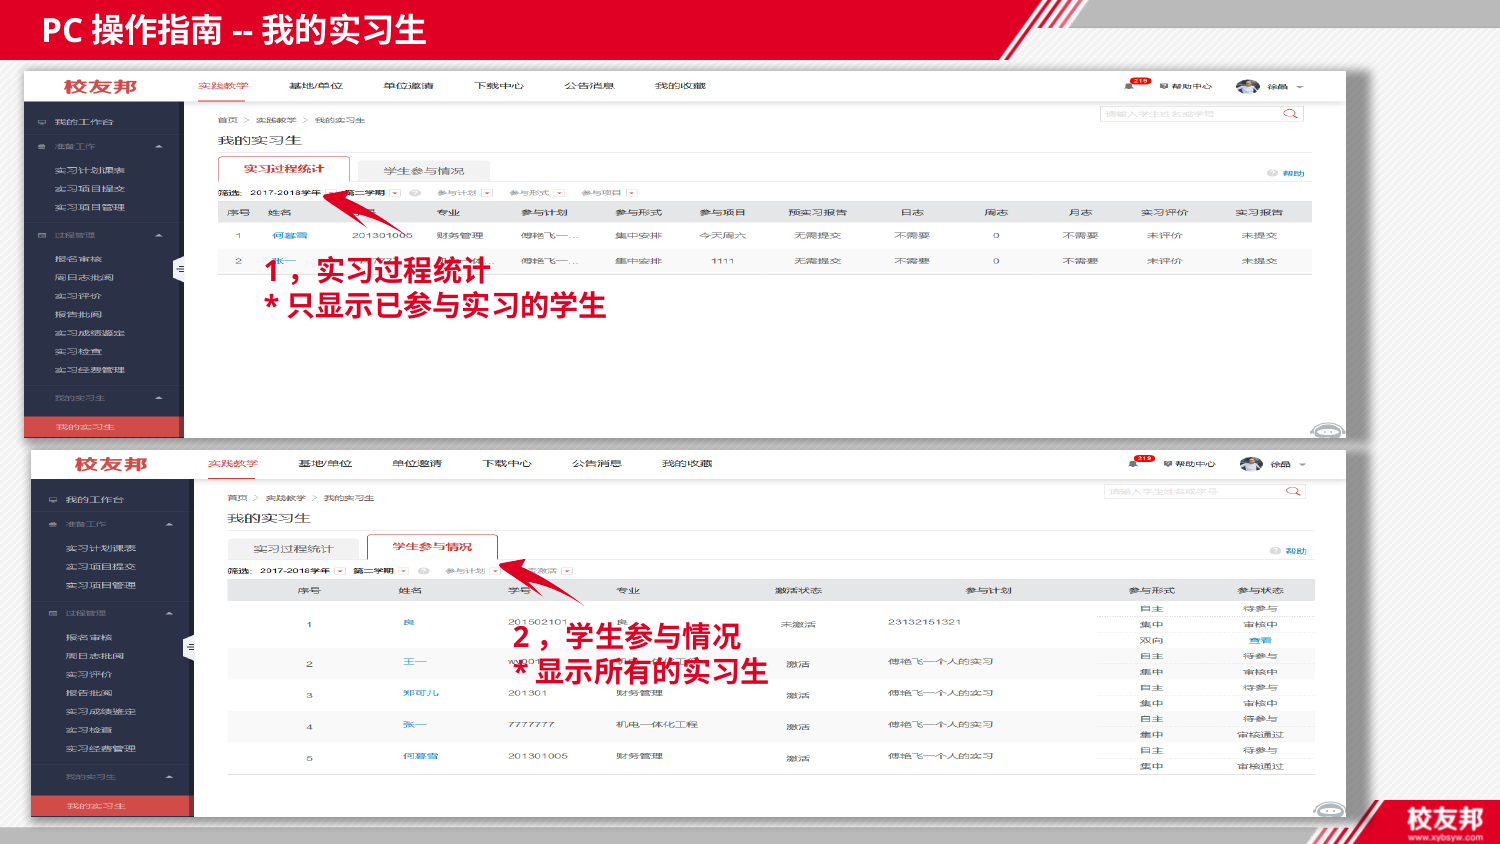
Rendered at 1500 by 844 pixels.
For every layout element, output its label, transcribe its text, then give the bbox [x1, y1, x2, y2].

text_box PC操作指南--我的实习生 [24, 1, 631, 57]
picture [0, 0, 1500, 844]
